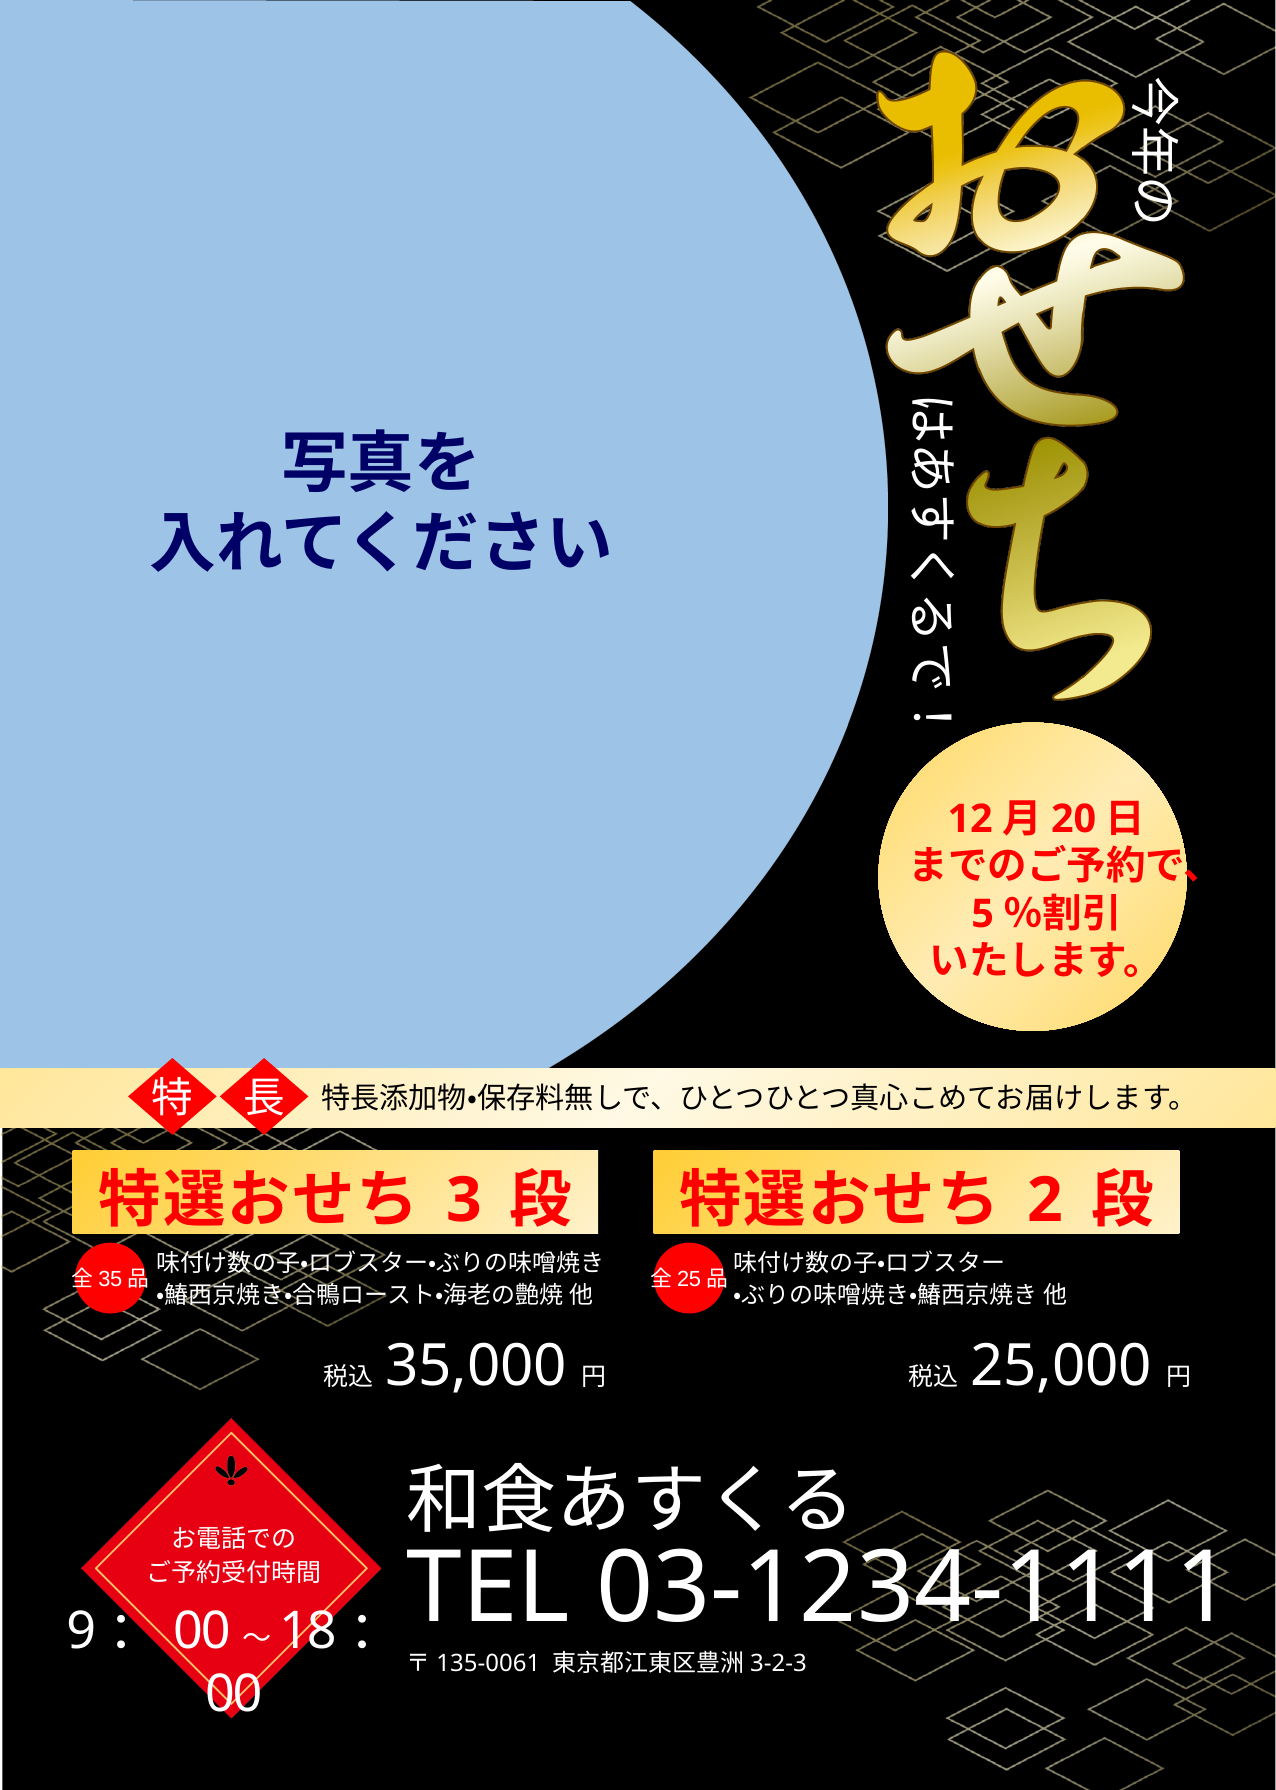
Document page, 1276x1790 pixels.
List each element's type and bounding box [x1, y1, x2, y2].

text_box [0, 0, 888, 1087]
text_box [128, 1058, 217, 1135]
text_box [219, 1058, 309, 1135]
text_box [72, 1150, 599, 1235]
picture [0, 0, 1276, 1790]
text_box [653, 1242, 725, 1314]
text_box [653, 1150, 1180, 1235]
text_box [74, 1242, 146, 1314]
text_box [878, 722, 1215, 1031]
